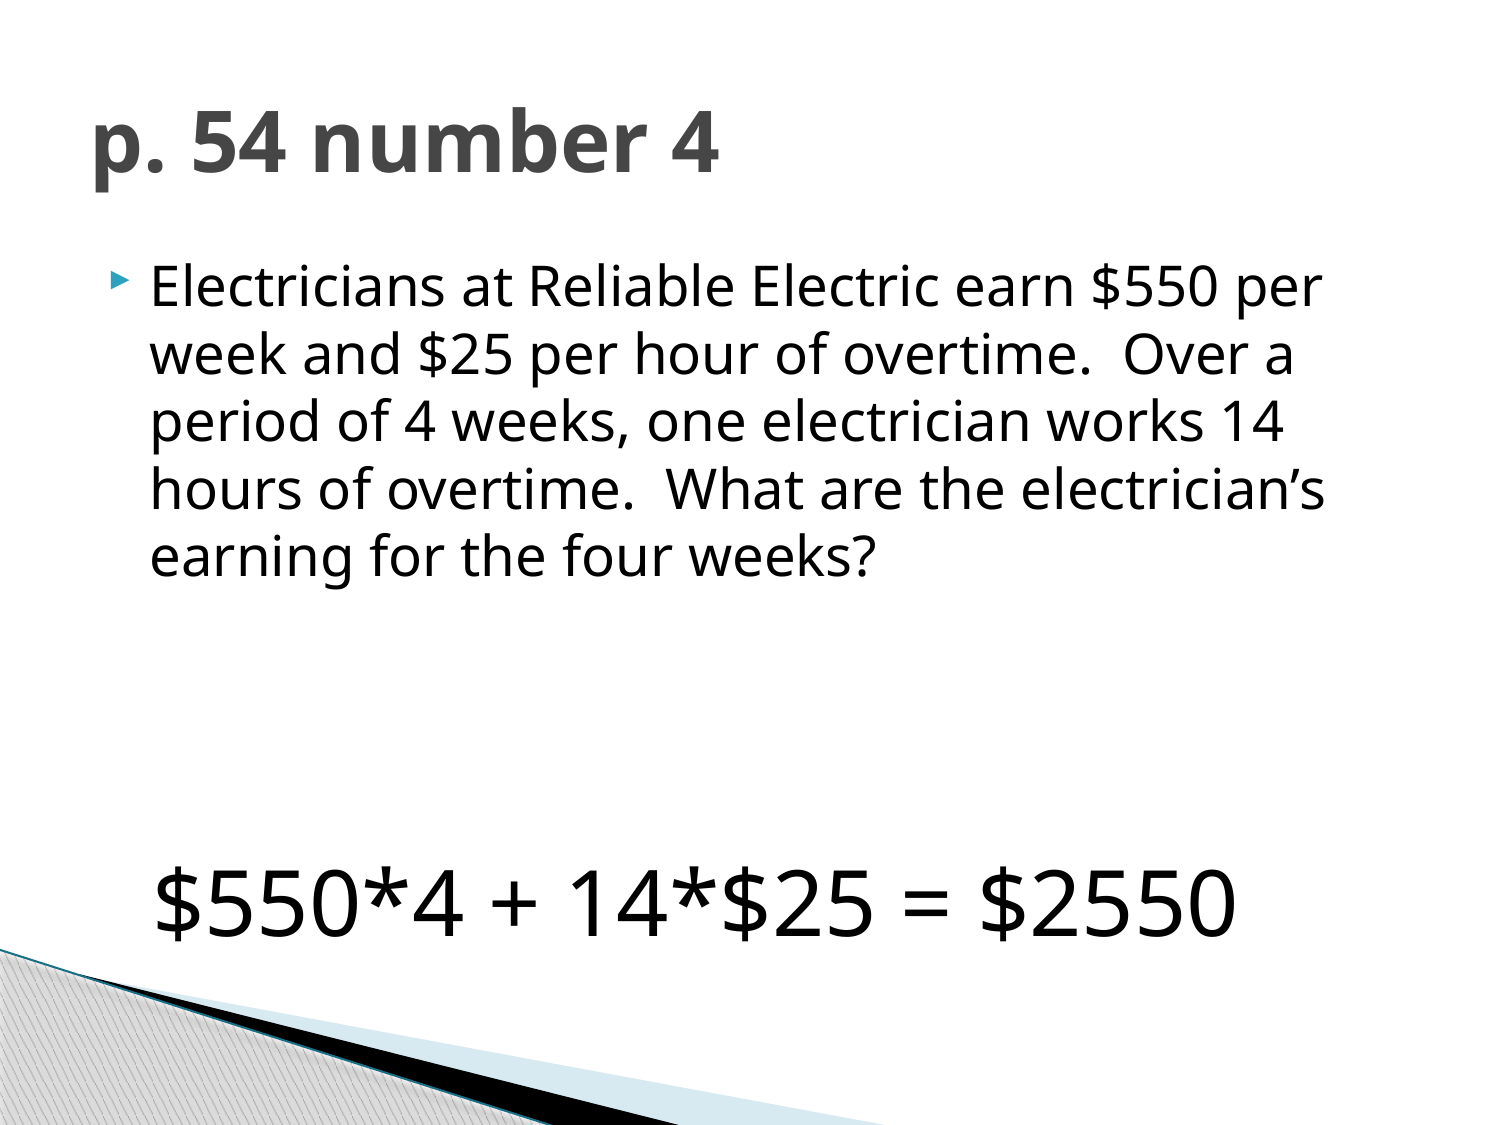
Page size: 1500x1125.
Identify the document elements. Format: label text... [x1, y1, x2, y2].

list Electricians at Reliable Electric earn $550 per week and $25 per hour of overtime. Over a period of 4 weeks, one electrician works 14 hours of overtime. What are the electrician’s earning for the four weeks? [75, 243, 1425, 986]
text_box $550*4 + 14*$25 = $2550 [137, 837, 1425, 963]
title p. 54 number 4 [75, 45, 1425, 233]
